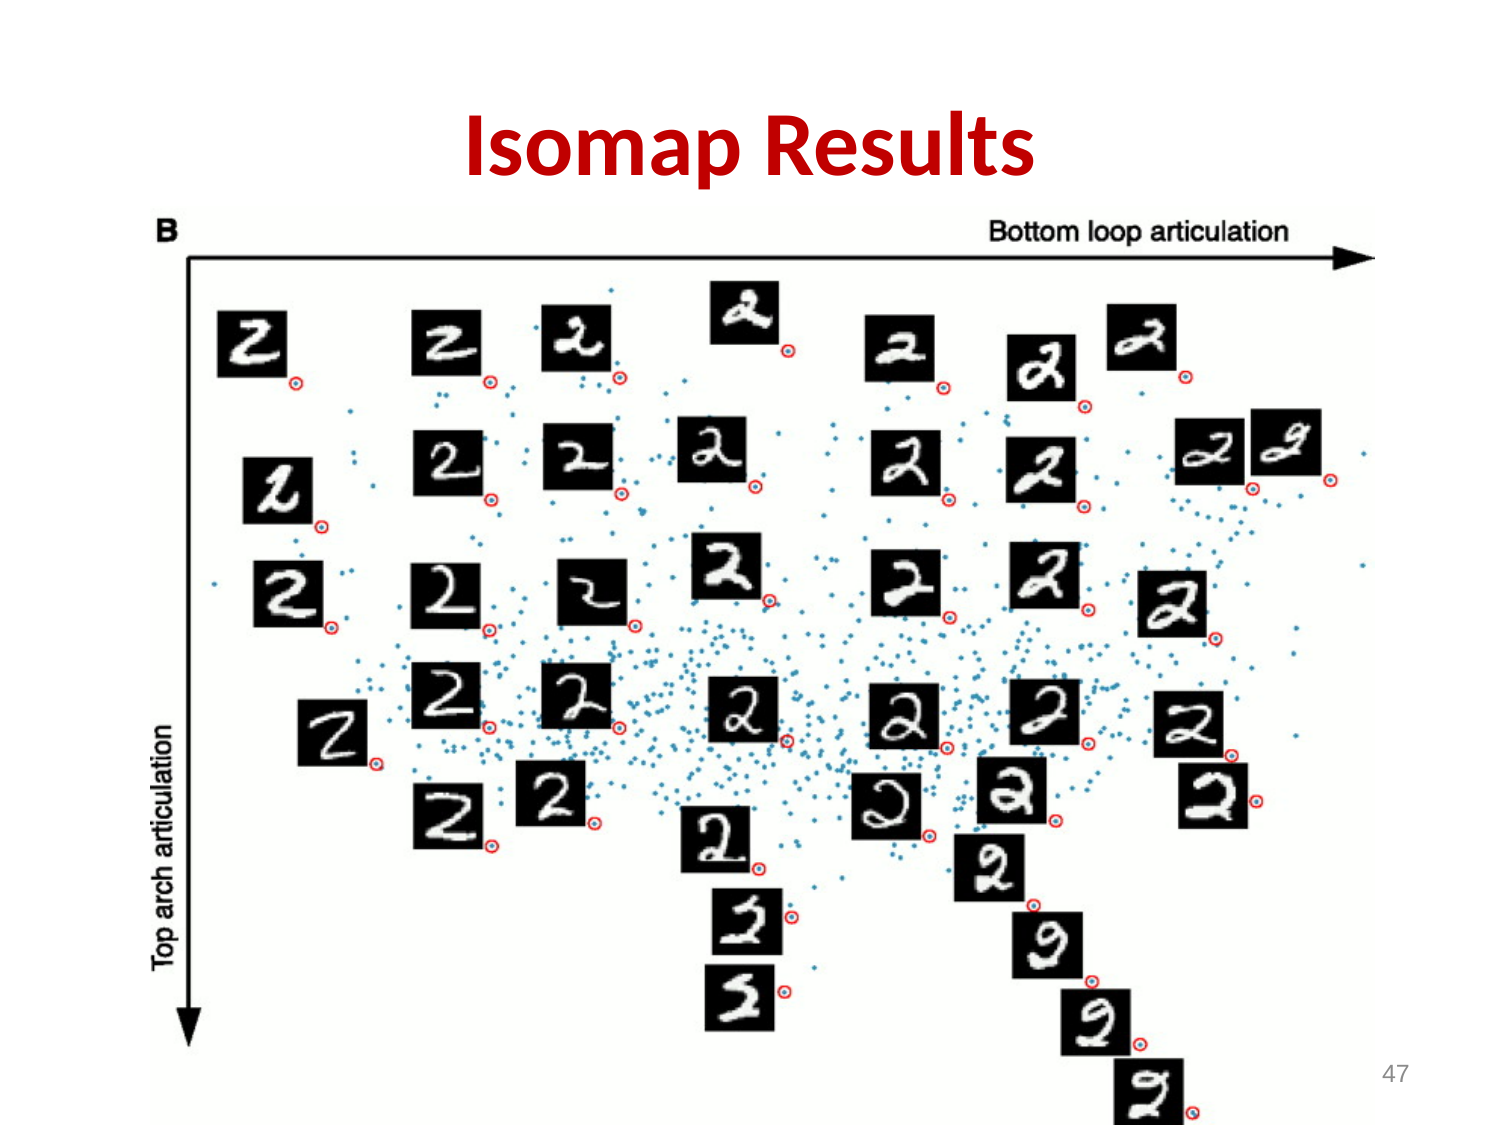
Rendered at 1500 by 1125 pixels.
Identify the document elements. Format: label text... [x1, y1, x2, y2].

slide_number 47 [1379, 1042, 1425, 1103]
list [149, 205, 1376, 1125]
title Isomap Results [75, 45, 1425, 233]
